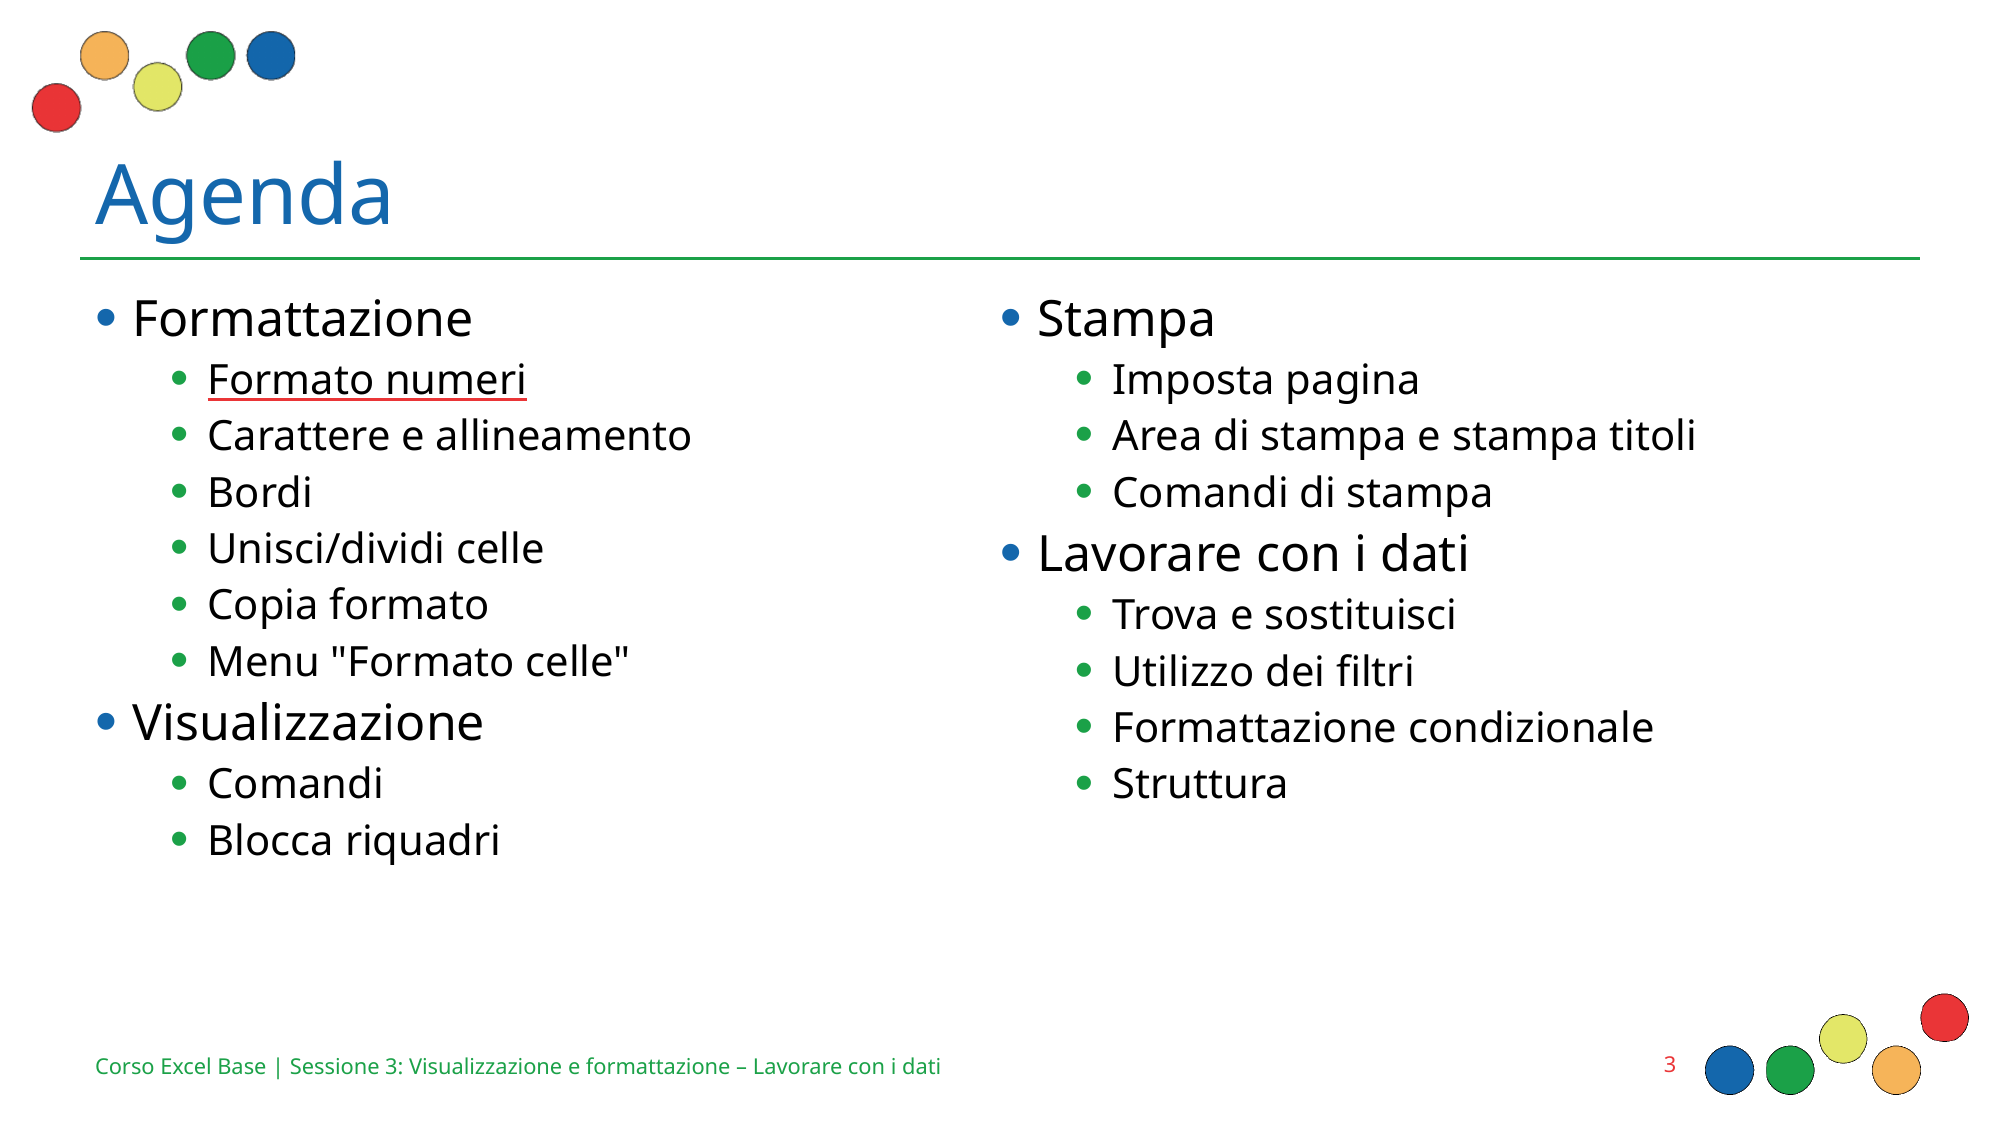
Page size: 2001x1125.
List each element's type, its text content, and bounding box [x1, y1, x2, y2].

title Agenda [80, 123, 1920, 259]
list Formattazione Formato numeri Carattere e allineamento Bordi Unisci/dividi celle Copia formato Menu "Formato celle" Visualizzazione Comandi Blocca riquadri Stampa Imposta pagina Area di stampa e stampa titoli Comandi di stampa Lavorare con i dati Trova e sostituisci Utilizzo dei filtri Formattazione condizionale Struttura [80, 278, 1920, 1011]
picture [29, 30, 295, 135]
picture [1704, 990, 1971, 1096]
footer Corso Excel Base | Sessione 3: Visualizzazione e formattazione – Lavorare con i dati [80, 1035, 1571, 1096]
slide_number 3 [1583, 1035, 1692, 1096]
